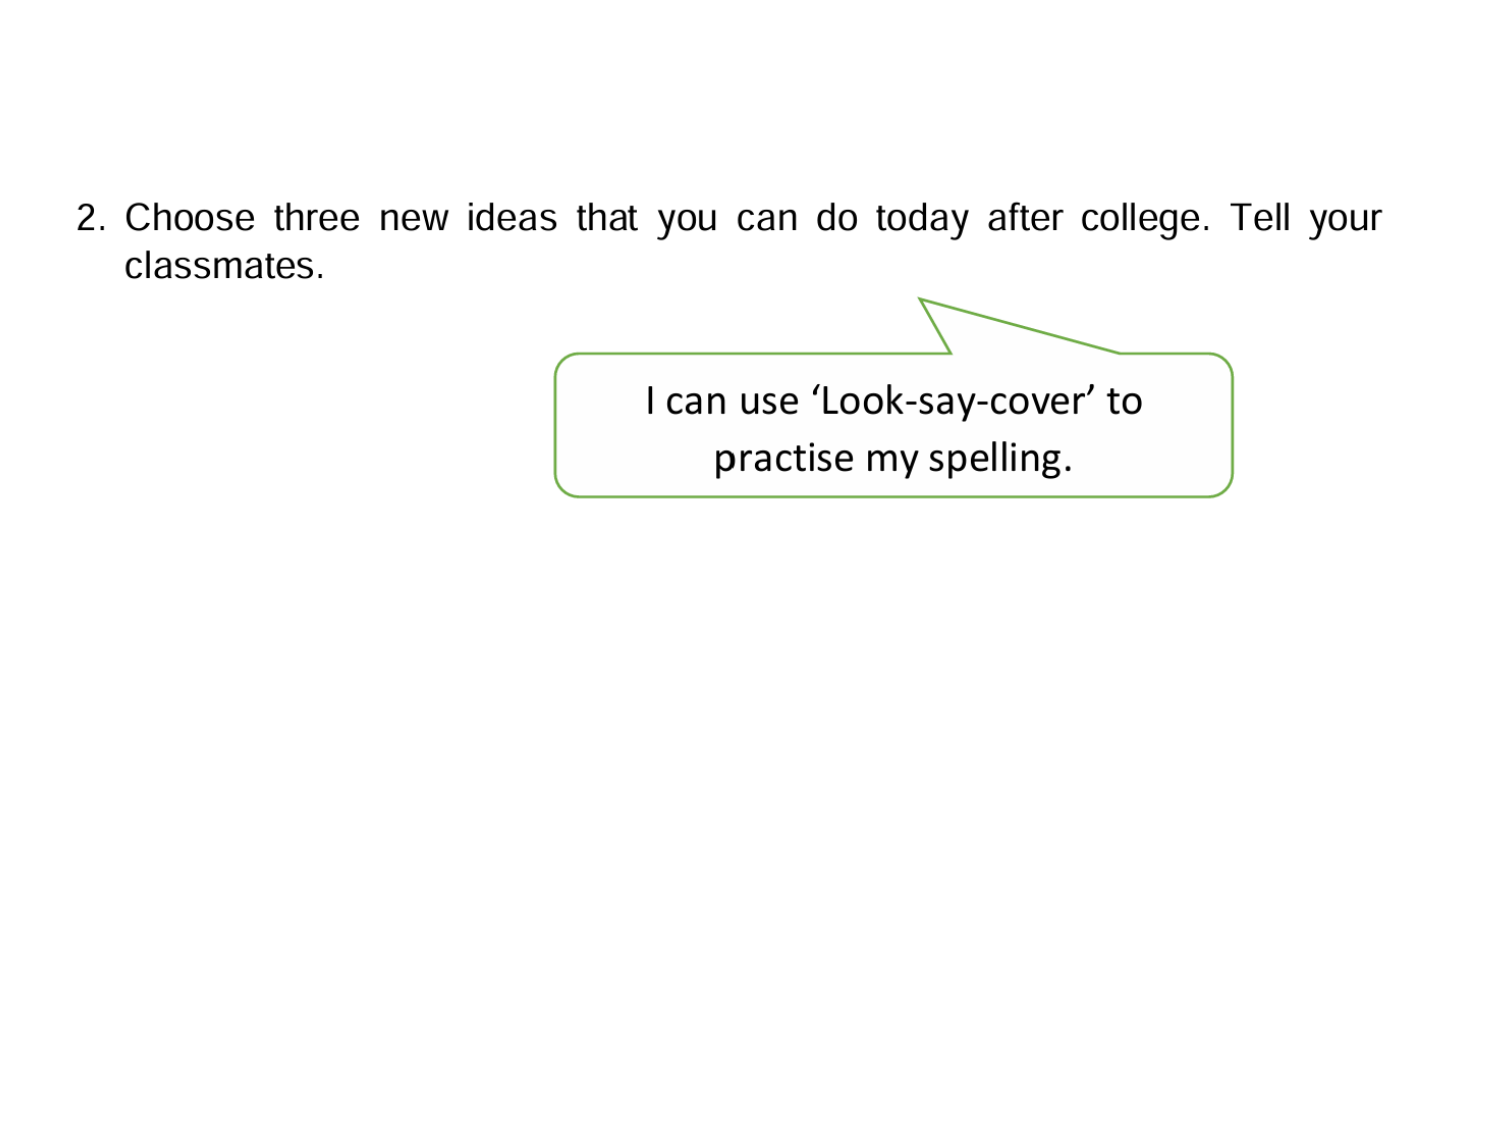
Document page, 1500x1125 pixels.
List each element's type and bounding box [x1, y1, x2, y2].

picture [41, 172, 1419, 528]
